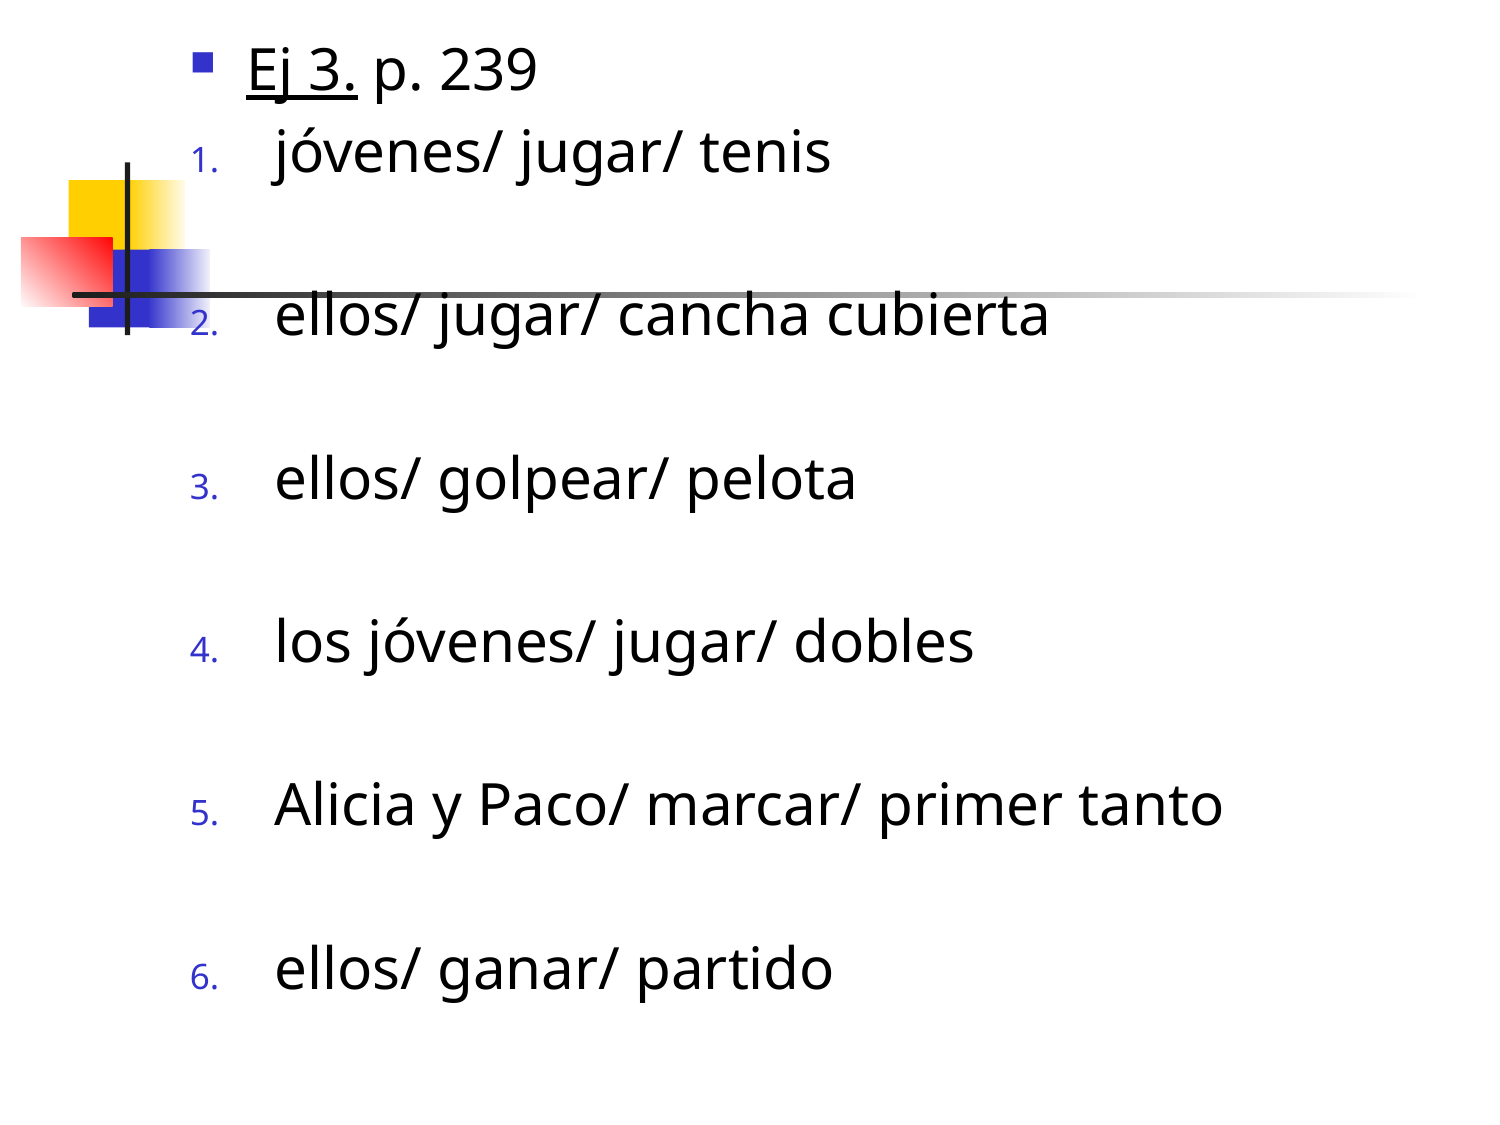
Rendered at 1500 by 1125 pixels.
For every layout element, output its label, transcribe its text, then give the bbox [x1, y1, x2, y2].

list Ej 3. p. 239 jóvenes/ jugar/ tenis ellos/ jugar/ cancha cubierta ellos/ golpear/ pelota los jóvenes/ jugar/ dobles Alicia y Paco/ marcar/ primer tanto ellos/ ganar/ partido [174, 24, 1450, 700]
